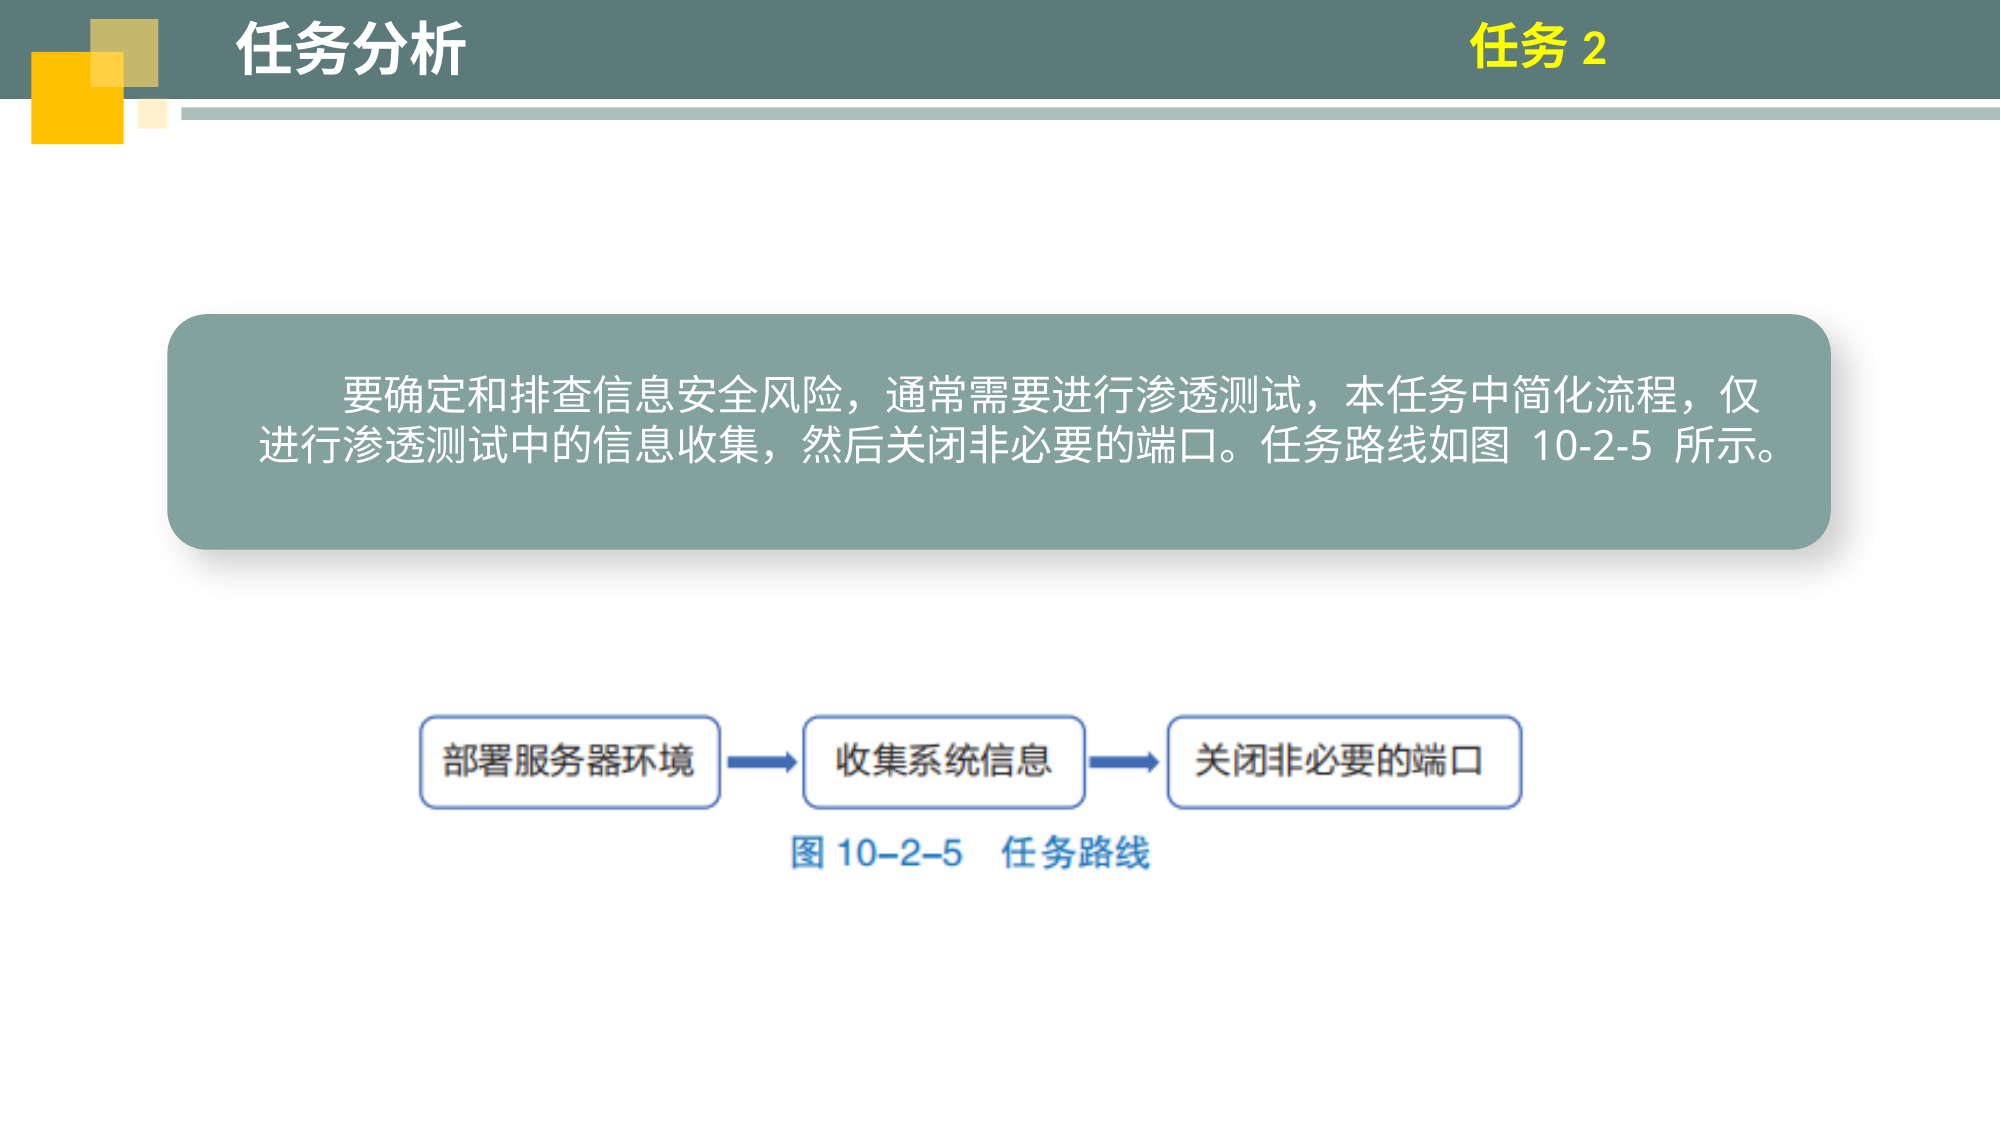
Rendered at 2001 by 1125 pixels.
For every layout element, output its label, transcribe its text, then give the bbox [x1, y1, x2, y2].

text_box [167, 314, 1831, 550]
text_box 要确定和排查信息安全风险，通常需要进行渗透测试，本任务中简化流程，仅进行渗透测试中的信息收集，然后关闭非必要的端口。任务路线如图 10-2-5 所示。 [244, 361, 1785, 477]
picture [350, 680, 1607, 915]
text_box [0, 0, 2000, 145]
